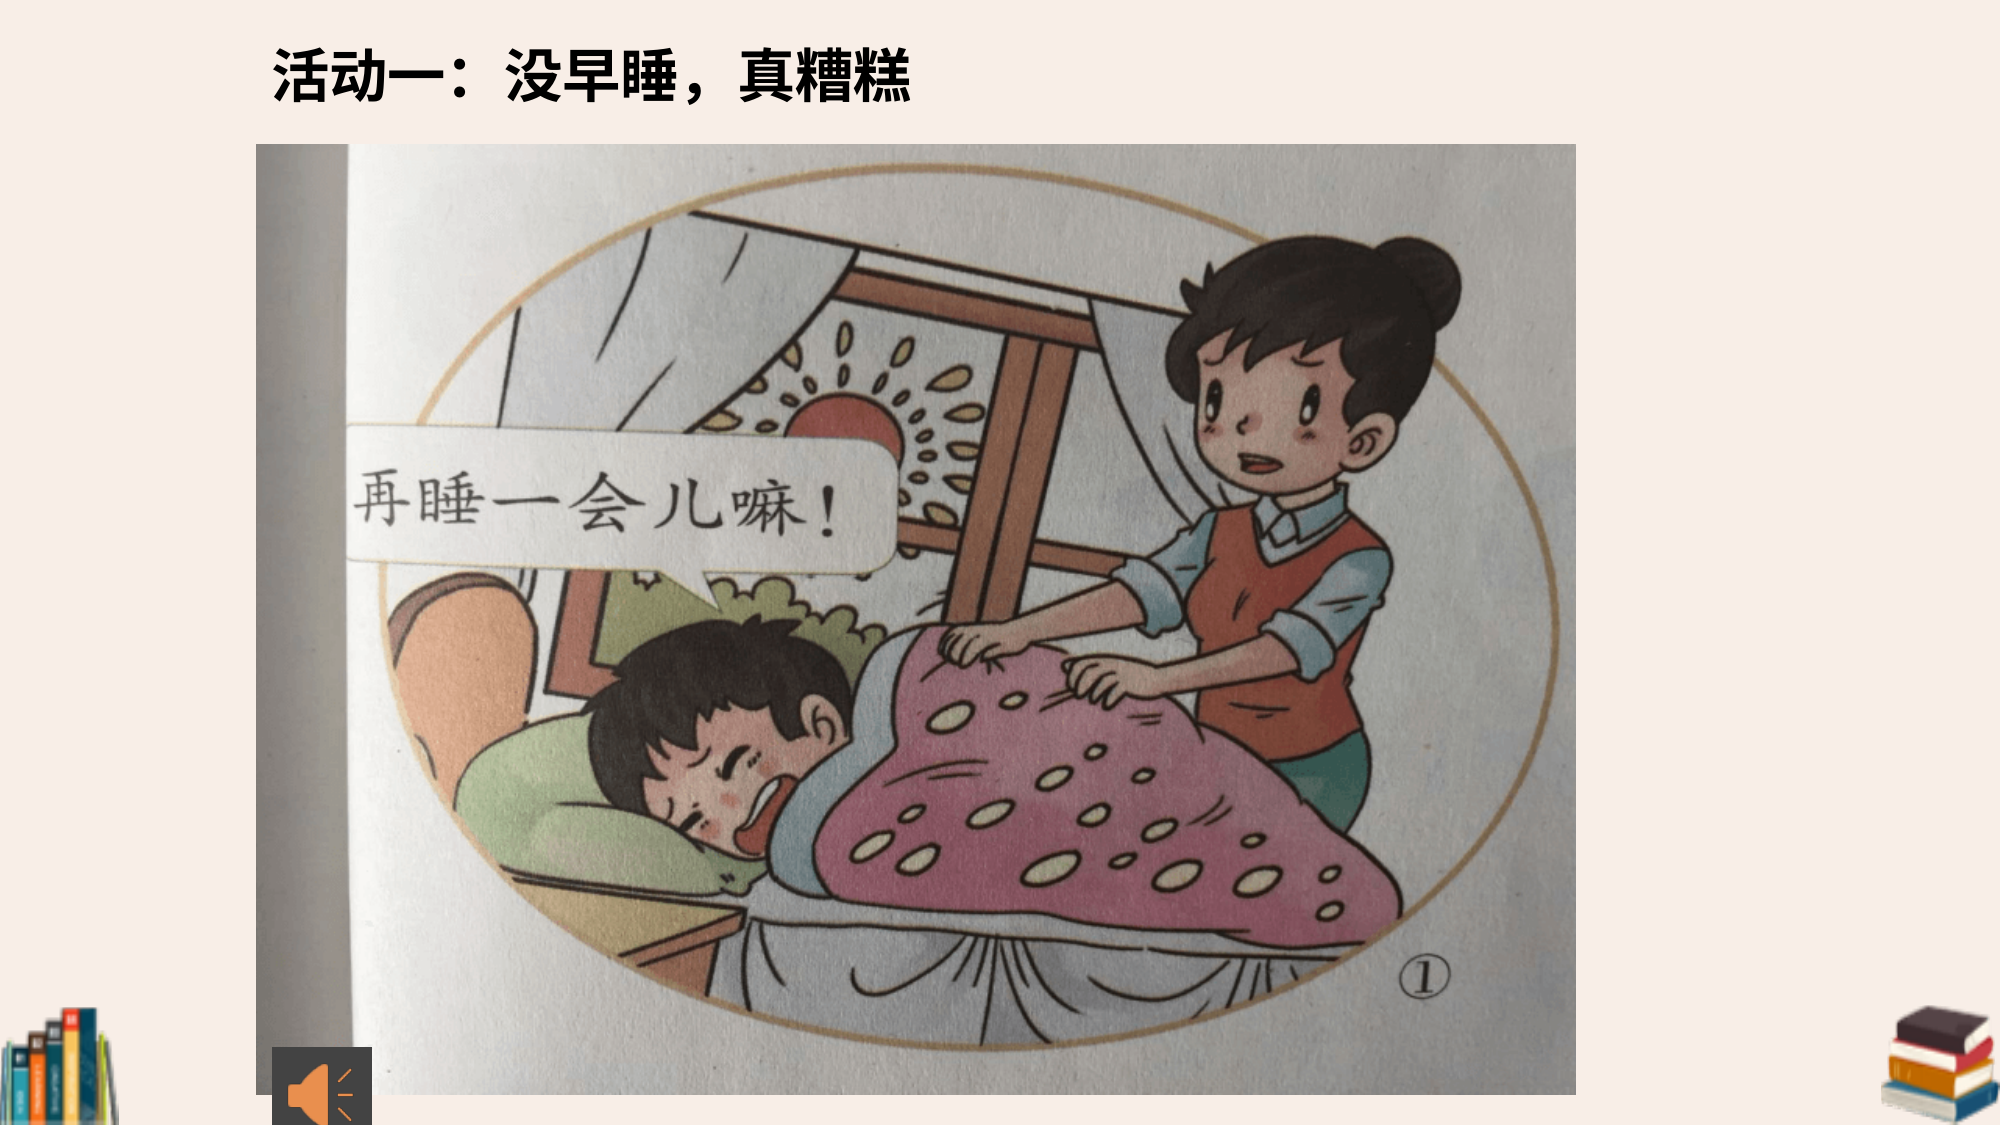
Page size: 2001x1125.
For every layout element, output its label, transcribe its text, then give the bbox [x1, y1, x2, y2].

picture [1881, 1005, 2000, 1125]
picture [0, 1006, 119, 1125]
picture [256, 144, 1576, 1125]
text_box 活动一：没早睡，真糟糕 [256, 32, 939, 117]
